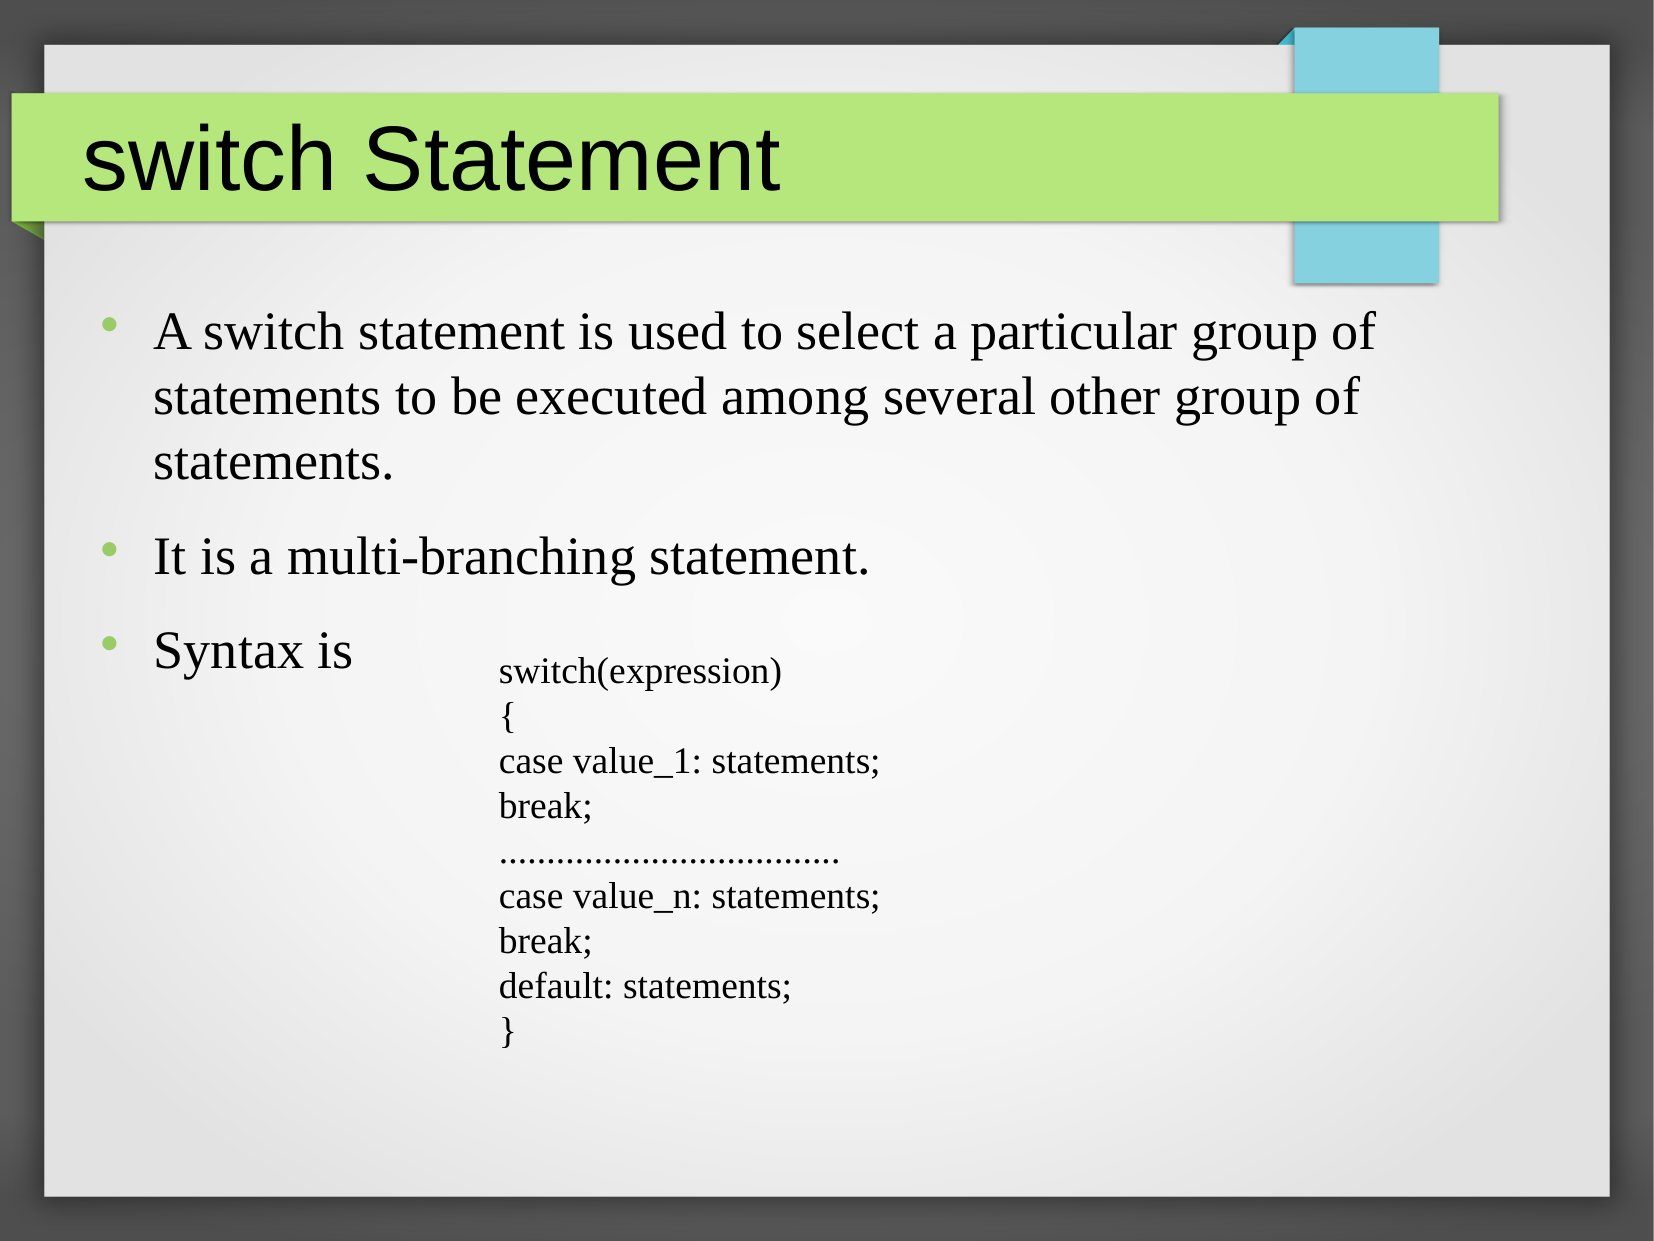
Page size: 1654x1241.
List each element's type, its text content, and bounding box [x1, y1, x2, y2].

text_box switch Statement [82, 98, 1264, 209]
text_box switch(expression) { case value_1: statements; break; .................................... case value_n: statements; break; default: statements; } [484, 639, 1111, 1059]
picture [0, 0, 1654, 1241]
text_box A switch statement is used to select a particular group of statements to be executed among several other group of statements. It is a multi-branching statement. Syntax is [82, 295, 1571, 685]
